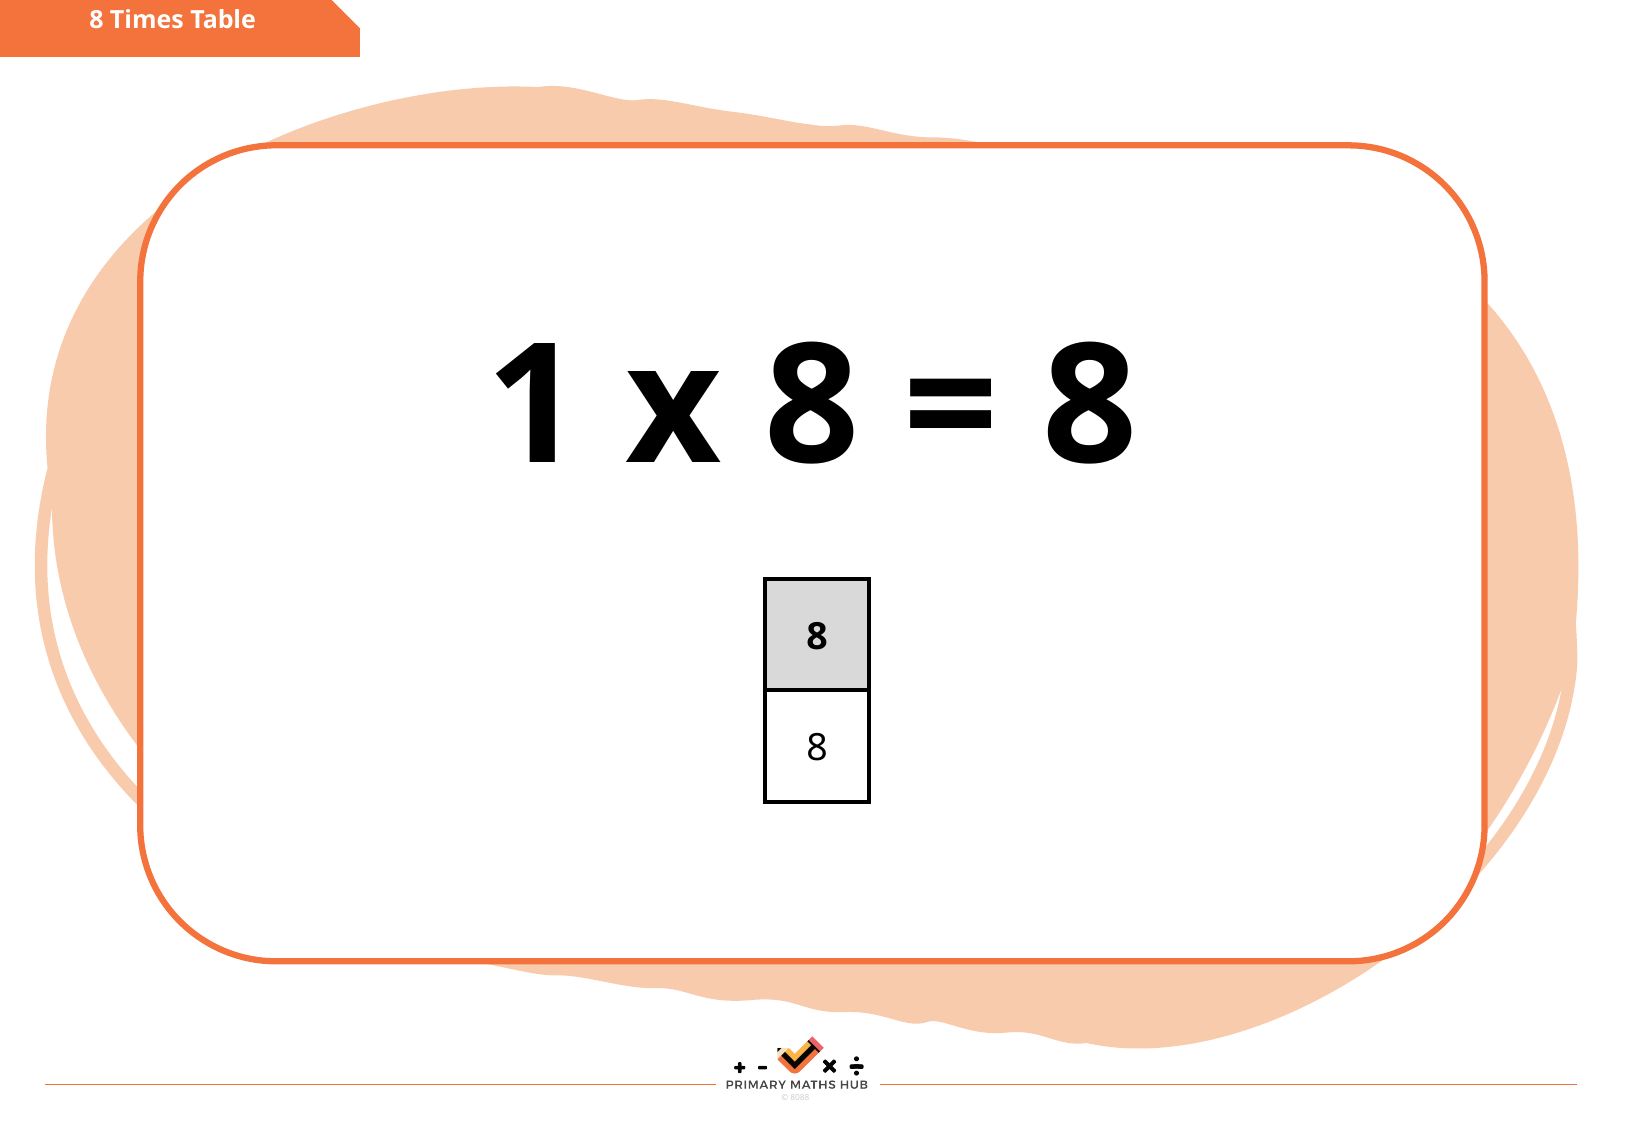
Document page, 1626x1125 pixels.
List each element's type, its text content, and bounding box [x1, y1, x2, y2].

table_cell 8 [767, 692, 867, 800]
text_box © 8088 [720, 1084, 870, 1110]
table_header 8 [767, 581, 867, 688]
text_box [273, 91, 956, 144]
text_box [1481, 301, 1579, 864]
text_box 1 x 8 = 8 [140, 288, 1485, 503]
text_box [496, 961, 1373, 1044]
picture [722, 1034, 872, 1094]
text_box [39, 211, 158, 800]
text_box [139, 144, 1486, 963]
text_box 8 Times Table [0, 0, 361, 58]
